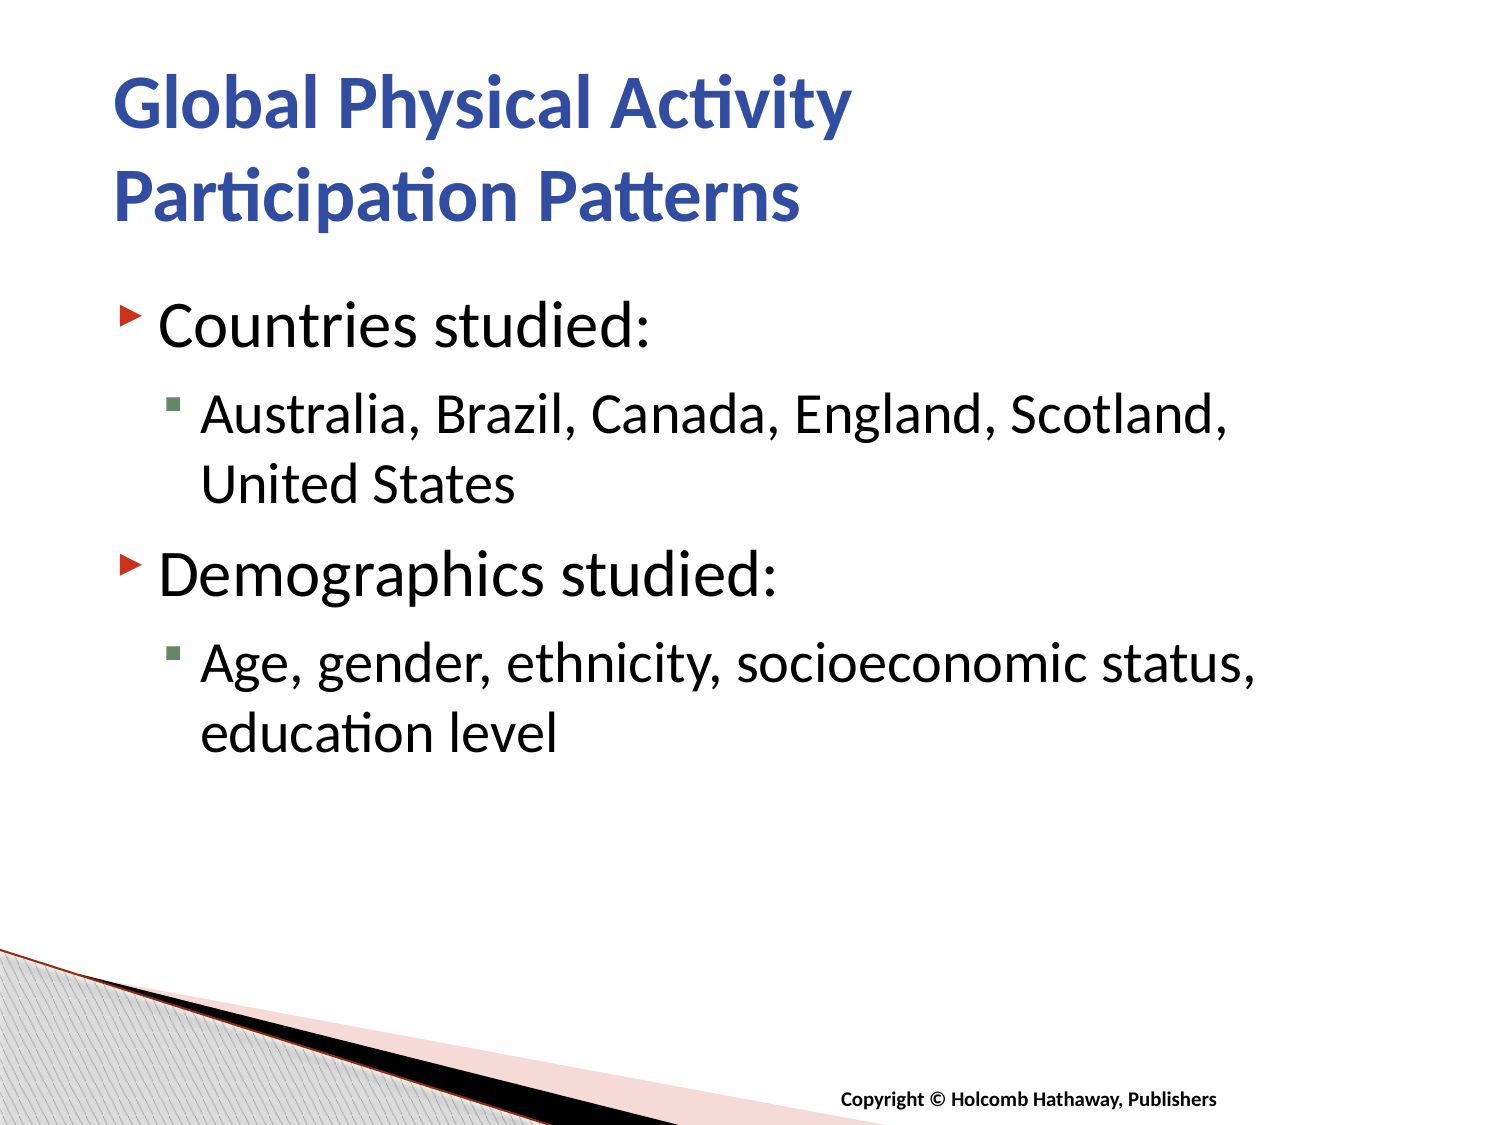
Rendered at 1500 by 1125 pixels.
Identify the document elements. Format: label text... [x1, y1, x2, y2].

footer Copyright © Holcomb Hathaway, Publishers [718, 1072, 1237, 1118]
title Global Physical Activity Participation Patterns [98, 81, 1450, 207]
list Countries studied: Australia, Brazil, Canada, England, Scotland, United States Demographics studied: Age, gender, ethnicity, socioeconomic status, education level [83, 273, 1347, 1024]
